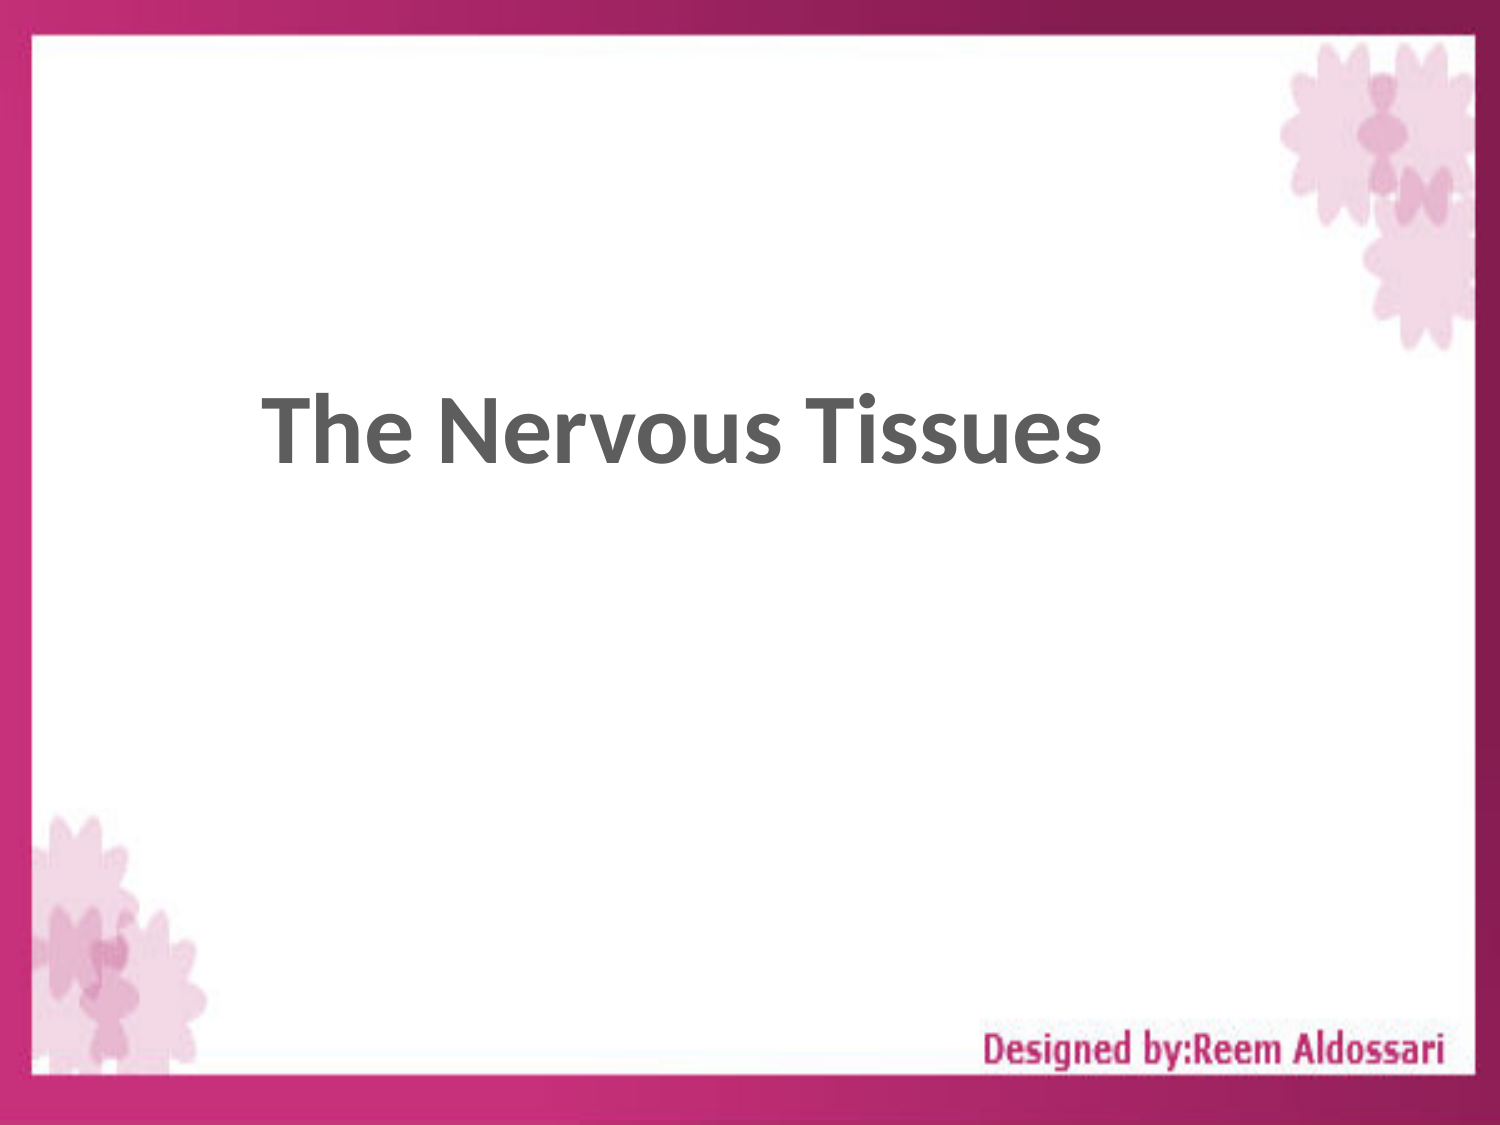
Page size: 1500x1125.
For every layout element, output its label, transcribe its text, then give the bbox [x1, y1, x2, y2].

picture [0, 0, 1500, 1125]
text_box The Nervous Tissues [189, 338, 1176, 491]
